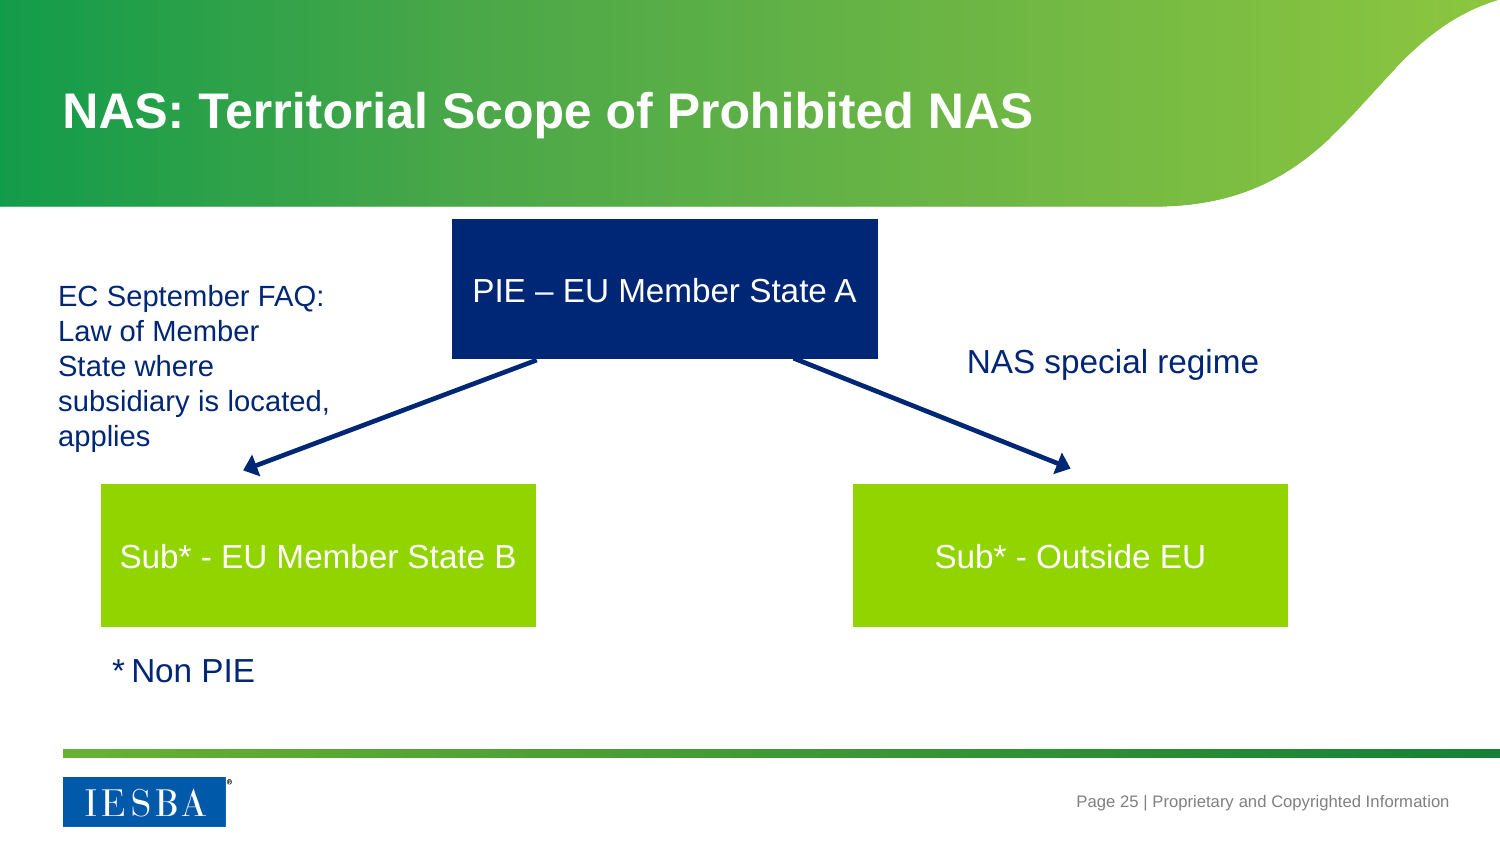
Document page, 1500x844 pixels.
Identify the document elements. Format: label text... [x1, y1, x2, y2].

text_box Sub* - Outside EU [852, 482, 1289, 629]
text_box NAS special regime [952, 333, 1275, 388]
text_box PIE – EU Member State A [450, 217, 879, 361]
text_box EC September FAQ: Law of Member State where subsidiary is located, applies [43, 269, 349, 460]
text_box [793, 357, 1071, 469]
picture [63, 777, 232, 827]
title NAS: Territorial Scope of Prohibited NAS [62, 75, 1300, 142]
picture [0, 0, 1500, 207]
text_box * Non PIE [112, 649, 611, 690]
text_box Sub* - EU Member State B [100, 482, 537, 629]
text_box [242, 359, 537, 471]
